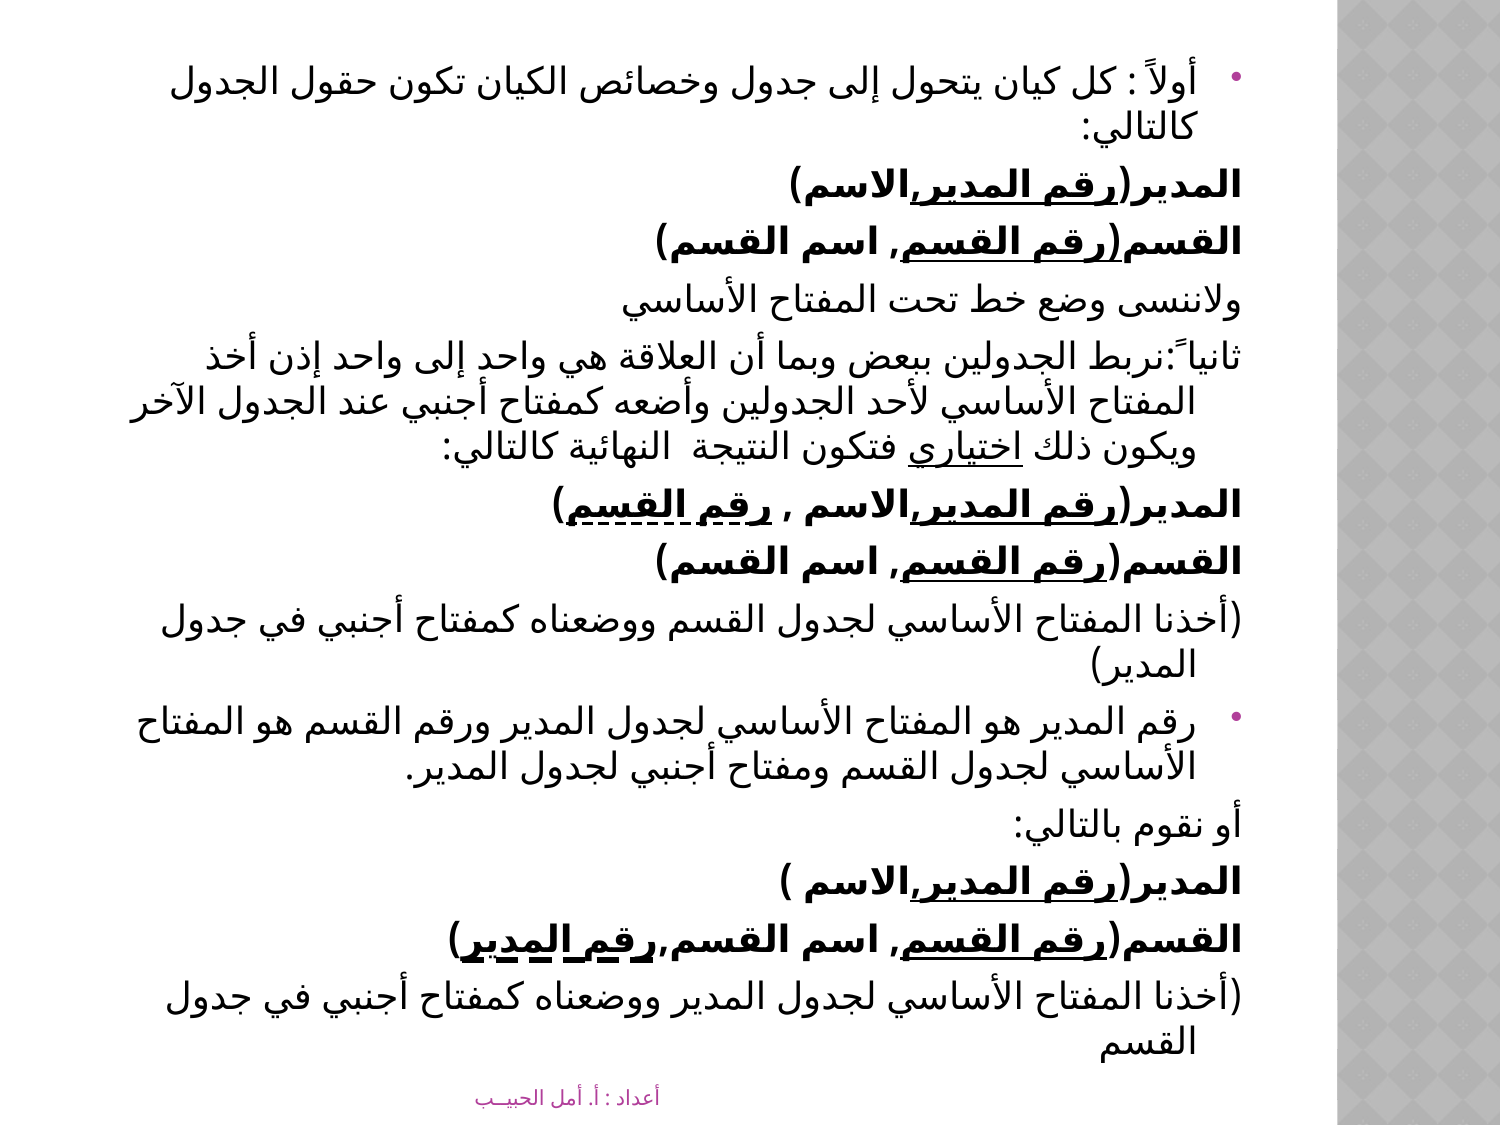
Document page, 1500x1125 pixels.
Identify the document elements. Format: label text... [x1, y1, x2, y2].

footer أعداد : أ. أمل الحبيــب [75, 1075, 675, 1114]
list أولاً : كل كيان يتحول إلى جدول وخصائص الكيان تكون حقول الجدول كالتالي: المدير(رقم المدير,الاسم) القسم(رقم القسم, اسم القسم) ولاننسى وضع خط تحت المفتاح الأساسي ثانيا ً:نربط الجدولين ببعض وبما أن العلاقة هي واحد إلى واحد إذن أخذ المفتاح الأساسي لأحد الجدولين وأضعه كمفتاح أجنبي عند الجدول الآخر ويكون ذلك اختياري فتكون النتيجة النهائية كالتالي: المدير(رقم المدير,الاسم , رقم القسم) القسم(رقم القسم, اسم القسم) (أخذنا المفتاح الأساسي لجدول القسم ووضعناه كمفتاح أجنبي في جدول المدير) رقم المدير هو المفتاح الأساسي لجدول المدير ورقم القسم هو المفتاح الأساسي لجدول القسم ومفتاح أجنبي لجدول المدير. أو نقوم بالتالي: المدير(رقم المدير,الاسم ) القسم(رقم القسم, اسم القسم,رقم المدير) (أخذنا المفتاح الأساسي لجدول المدير ووضعناه كمفتاح أجنبي في جدول القسم [70, 49, 1258, 1125]
